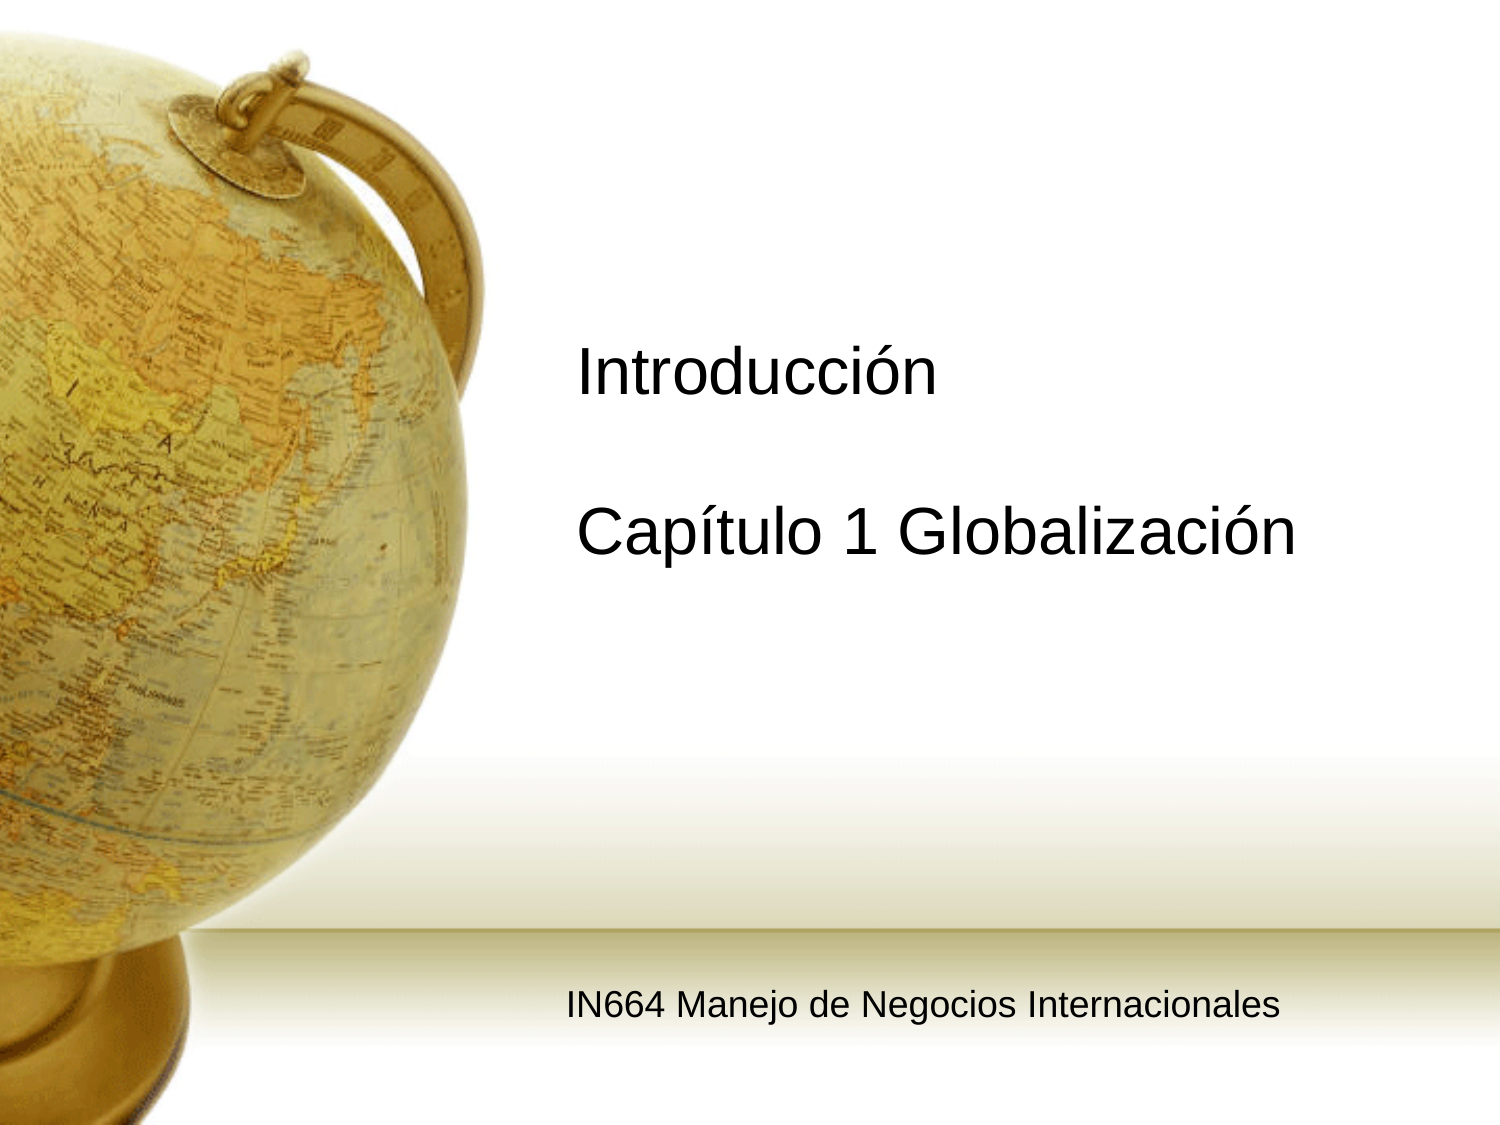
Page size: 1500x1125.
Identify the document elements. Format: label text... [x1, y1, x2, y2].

title Introducción Capítulo 1 Globalización [560, 187, 1384, 576]
subtitle IN664 Manejo de Negocios Internacionales [550, 972, 1363, 1055]
picture [0, 0, 1500, 1125]
